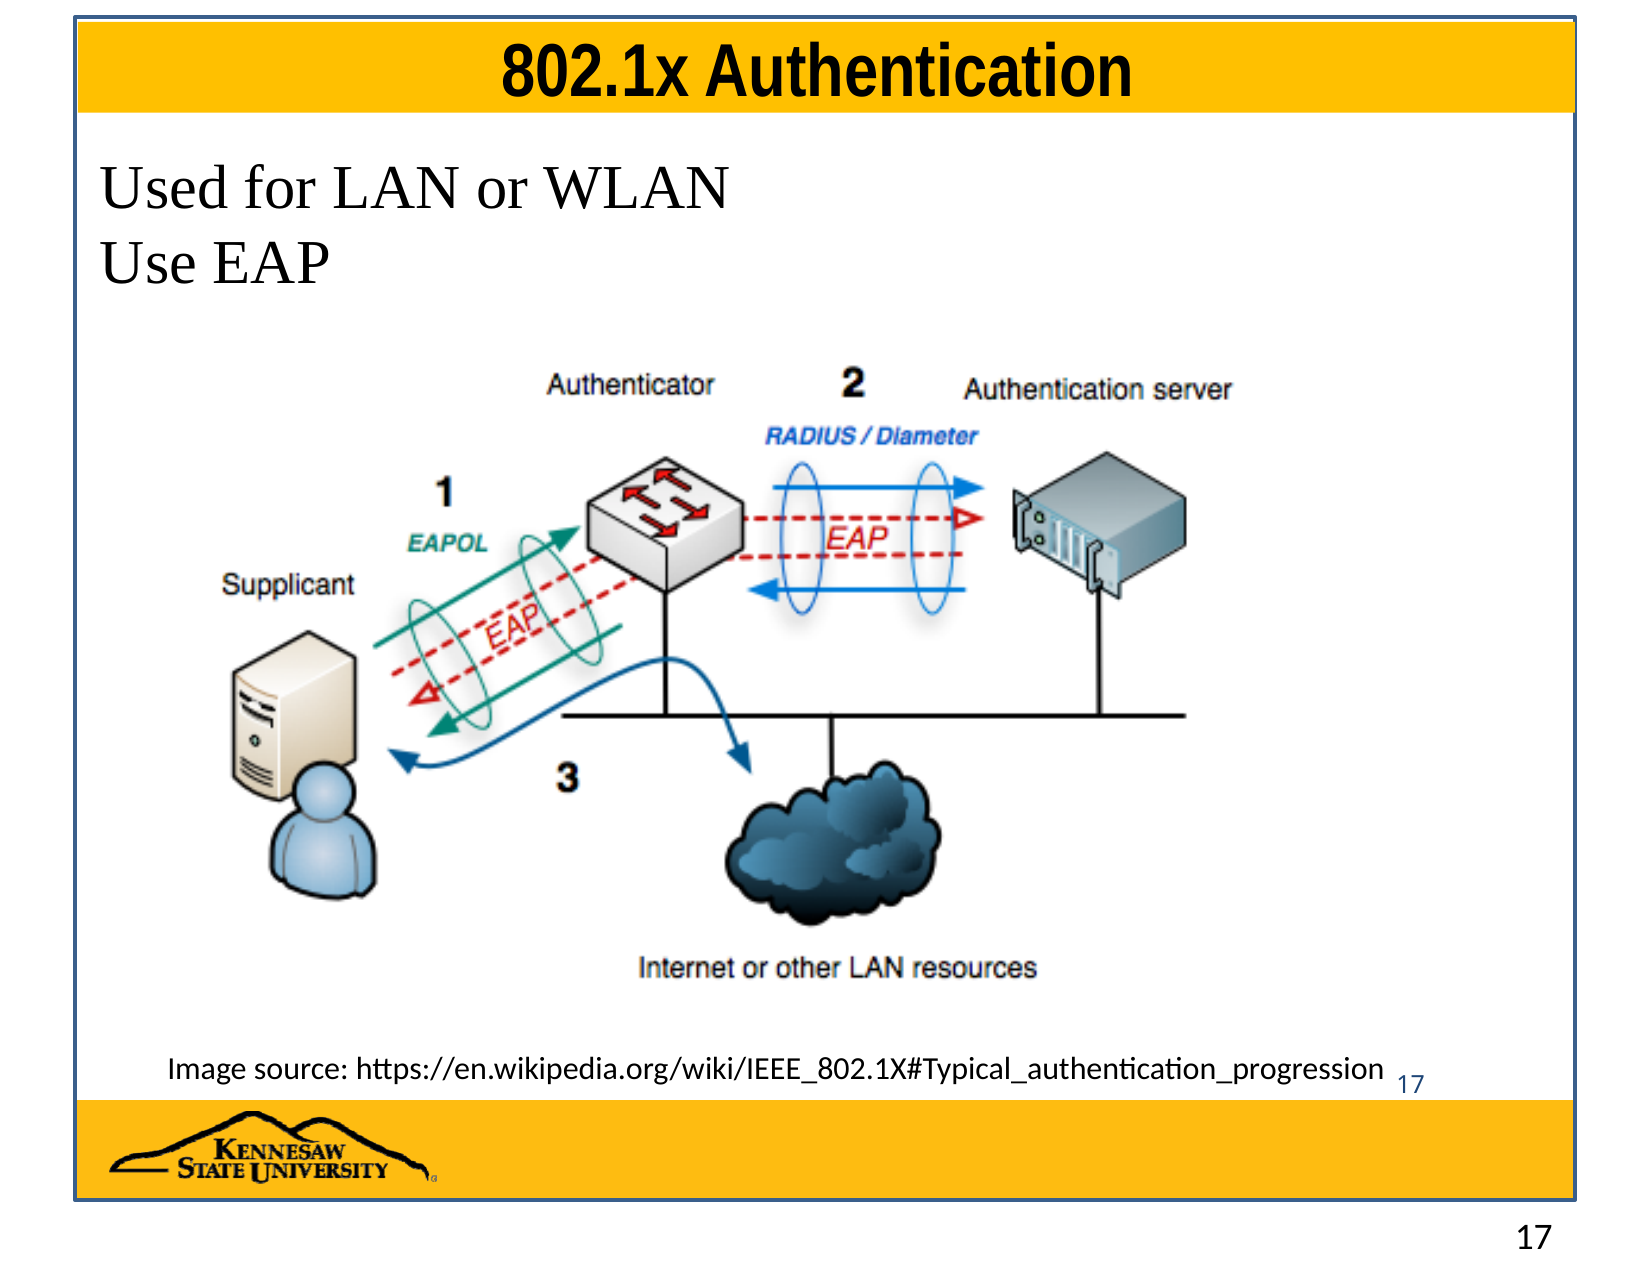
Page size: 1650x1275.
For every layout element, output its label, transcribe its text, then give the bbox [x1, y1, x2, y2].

list Used for LAN or WLAN Use EAP [99, 146, 1550, 298]
slide_number 17 [1299, 1094, 1425, 1103]
picture [108, 1111, 437, 1184]
title 802.1x Authentication [77, 21, 1575, 113]
text_box Image source: https://en.wikipedia.org/wiki/IEEE_802.1X#Typical_authentication_progression [152, 1040, 1501, 1094]
picture [199, 331, 1257, 1007]
